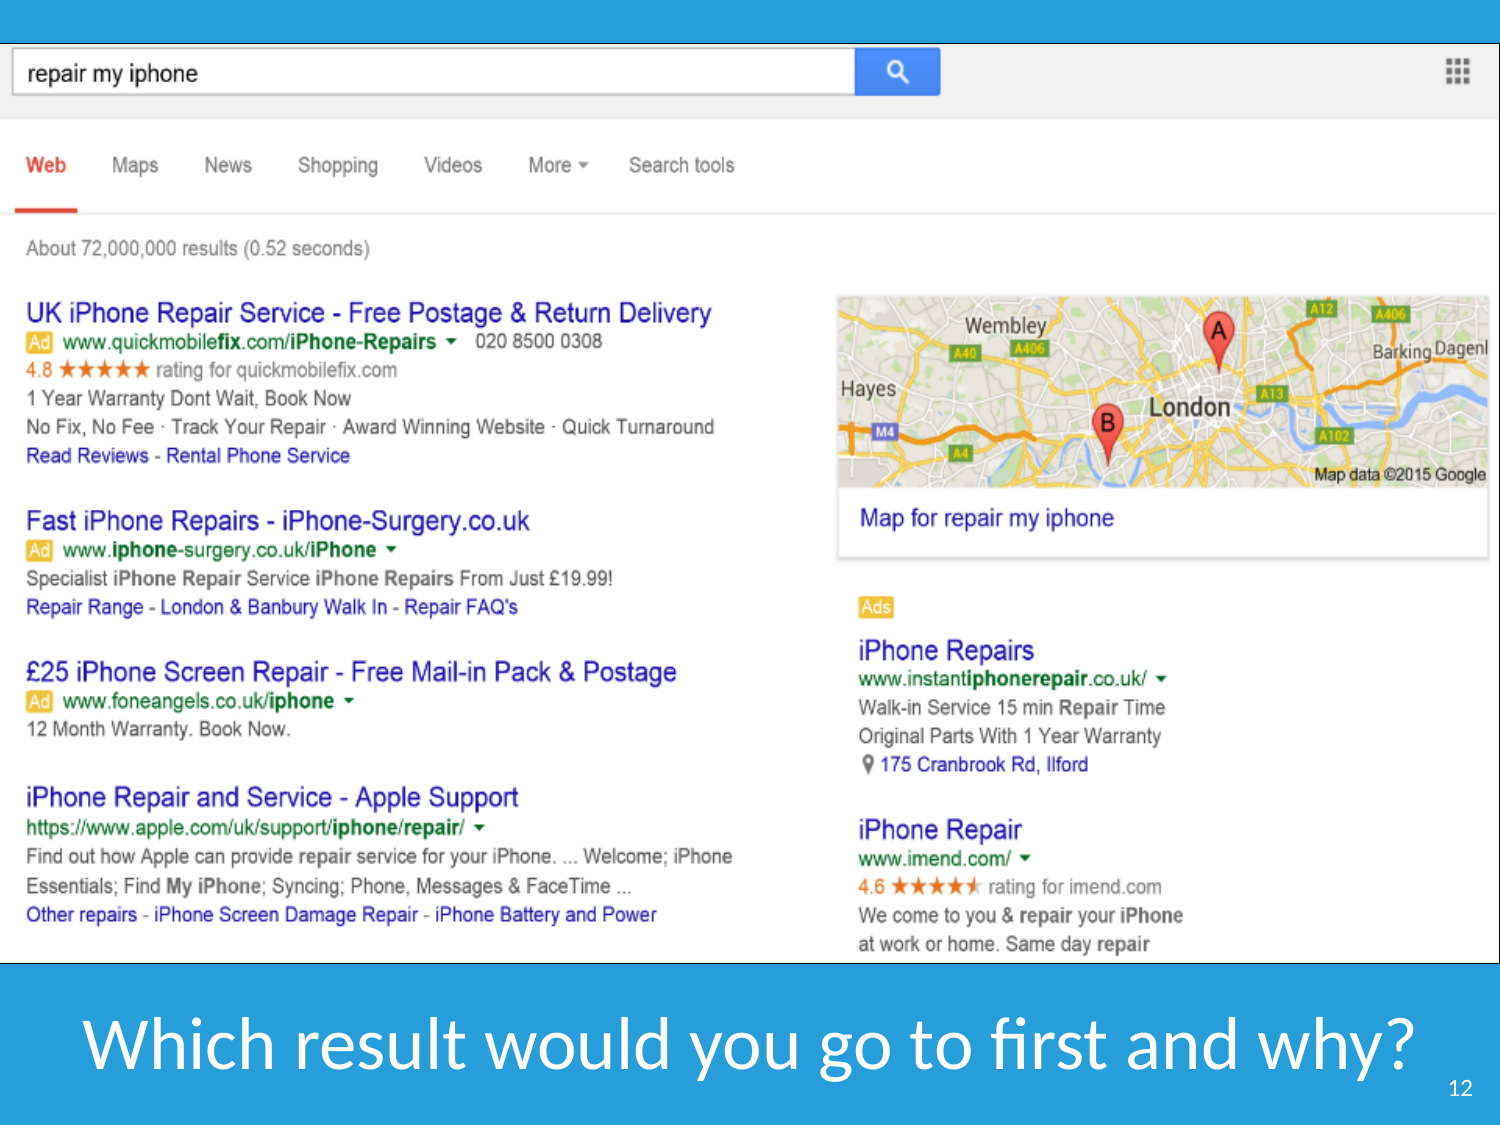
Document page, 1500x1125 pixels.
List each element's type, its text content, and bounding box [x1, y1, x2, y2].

slide_number 12 [1150, 1056, 1489, 1117]
picture [0, 43, 1500, 964]
text_box Which result would you go to first and why? [13, 987, 1489, 1092]
